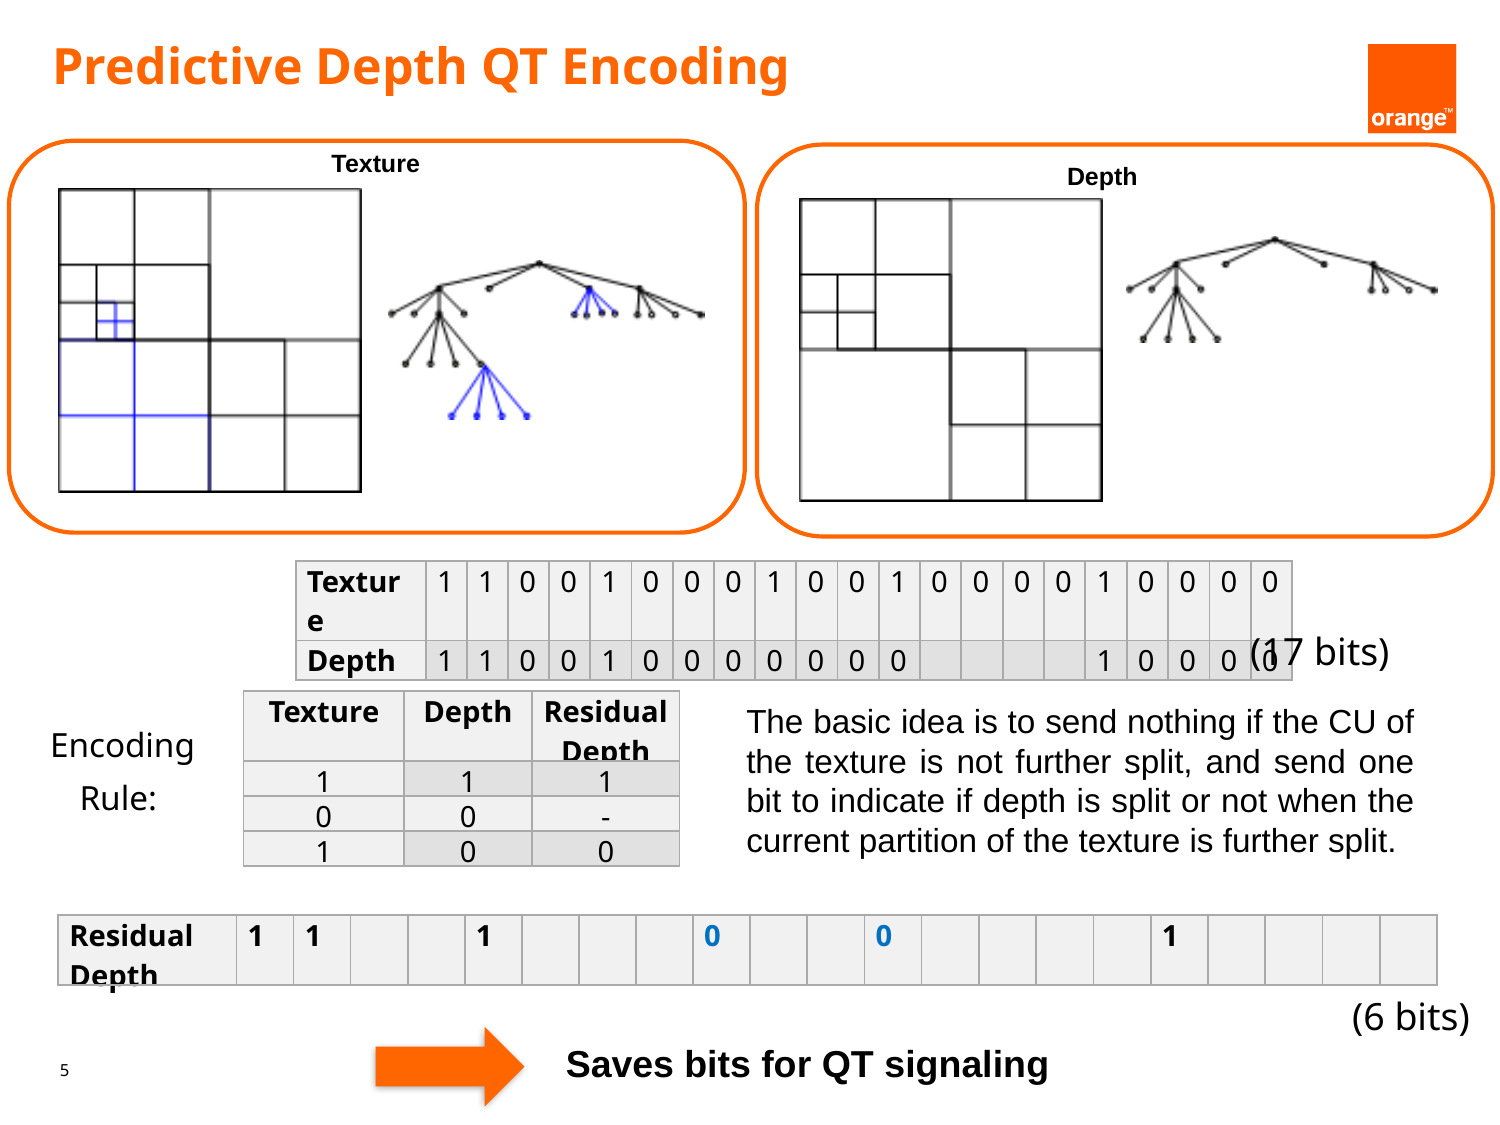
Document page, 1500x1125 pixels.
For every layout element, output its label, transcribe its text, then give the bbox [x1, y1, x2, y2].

table_header Texture [244, 692, 403, 760]
table_header [409, 916, 464, 984]
table_header [580, 916, 635, 984]
table_cell [1045, 641, 1084, 679]
table_cell 1 [244, 762, 403, 795]
picture [388, 260, 705, 420]
text_box Encoding Rule: [35, 721, 210, 825]
table_header 1 [468, 562, 507, 640]
table_cell 1 [405, 762, 531, 795]
table_header 1 [1152, 916, 1207, 984]
table_header 0 [694, 916, 749, 984]
table_header [1094, 916, 1150, 984]
table_header 1 [237, 916, 293, 984]
table_cell 1 [244, 832, 403, 865]
table_header 0 [550, 562, 589, 640]
text_box [754, 142, 1495, 539]
table_cell [921, 641, 960, 679]
table_header 0 [1252, 562, 1291, 620]
table_header 0 [962, 562, 1002, 640]
table_header [751, 916, 806, 984]
table_header 1 [756, 562, 795, 640]
table_cell 1 [1086, 641, 1126, 679]
table_header 0 [865, 916, 921, 984]
table_header [1381, 916, 1436, 984]
table_header [1037, 916, 1093, 984]
table_header 0 [509, 562, 548, 640]
text_box [6, 142, 747, 535]
table_cell 1 [591, 641, 631, 679]
table_cell 0 [1128, 641, 1167, 679]
table_header [351, 916, 407, 984]
table_header 0 [632, 562, 672, 640]
title Predictive Depth QT Encoding [52, 34, 1217, 197]
table_header 1 [466, 916, 521, 984]
table_cell 0 [797, 641, 837, 679]
table_cell 0 [405, 832, 531, 865]
table_header 0 [921, 562, 960, 640]
table_cell 0 [1210, 641, 1235, 679]
table_cell Depth [297, 641, 425, 679]
table_cell - [533, 797, 679, 830]
text_box Saves bits for QT signaling [550, 1032, 1065, 1093]
picture [1320, 0, 1500, 178]
table_header 0 [1045, 562, 1084, 640]
table_header [980, 916, 1035, 984]
table_header [808, 916, 864, 984]
text_box Depth [988, 152, 1217, 198]
table_header Depth [405, 692, 531, 760]
table_cell [962, 641, 1002, 679]
table_header 0 [715, 562, 754, 640]
table_header 0 [838, 562, 878, 640]
table_header Texture [297, 562, 425, 640]
table_cell 0 [838, 641, 878, 679]
table_cell 1 [427, 641, 466, 679]
table_header Residual Depth [533, 692, 679, 760]
table_cell 0 [244, 797, 403, 830]
table_cell 0 [1169, 641, 1209, 679]
picture [799, 197, 1103, 502]
table_header 1 [1086, 562, 1126, 640]
table_header [523, 916, 578, 984]
table_header 1 [294, 916, 350, 984]
table_cell 0 [509, 641, 548, 679]
table_cell 0 [405, 797, 531, 830]
text_box (6 bits) [1337, 985, 1485, 1046]
table_header 0 [1210, 562, 1250, 640]
text_box The basic idea is to send nothing if the CU of the texture is not further split, and send one bit to indicate if depth is split or not when the current partition of the texture is further split. [731, 692, 1431, 867]
text_box Texture [261, 139, 490, 185]
table_cell 1 [533, 762, 679, 795]
table_header 0 [1169, 562, 1209, 640]
table_cell [1004, 641, 1043, 679]
table_cell 1 [468, 641, 507, 679]
table_cell 0 [756, 641, 795, 679]
table_cell 0 [533, 832, 679, 865]
picture [57, 188, 362, 493]
table_header 0 [1004, 562, 1043, 640]
table_header [1266, 916, 1322, 984]
table_header 0 [1128, 562, 1167, 640]
table_header [637, 916, 692, 984]
table_header [1209, 916, 1264, 984]
table_cell 0 [880, 641, 919, 679]
table_cell 0 [674, 641, 713, 679]
table_cell 0 [715, 641, 754, 679]
table_header Residual Depth [59, 916, 236, 984]
table_header 0 [797, 562, 837, 640]
picture [1126, 236, 1438, 343]
table_header 1 [427, 562, 466, 640]
table_header 1 [880, 562, 919, 640]
table_header [922, 916, 978, 984]
table_cell 0 [550, 641, 589, 679]
table_cell 0 [632, 641, 672, 679]
text_box [375, 1026, 525, 1107]
text_box (17 bits) [1235, 620, 1405, 681]
table_header 0 [674, 562, 713, 640]
table_header 1 [591, 562, 631, 640]
table_header [1323, 916, 1379, 984]
